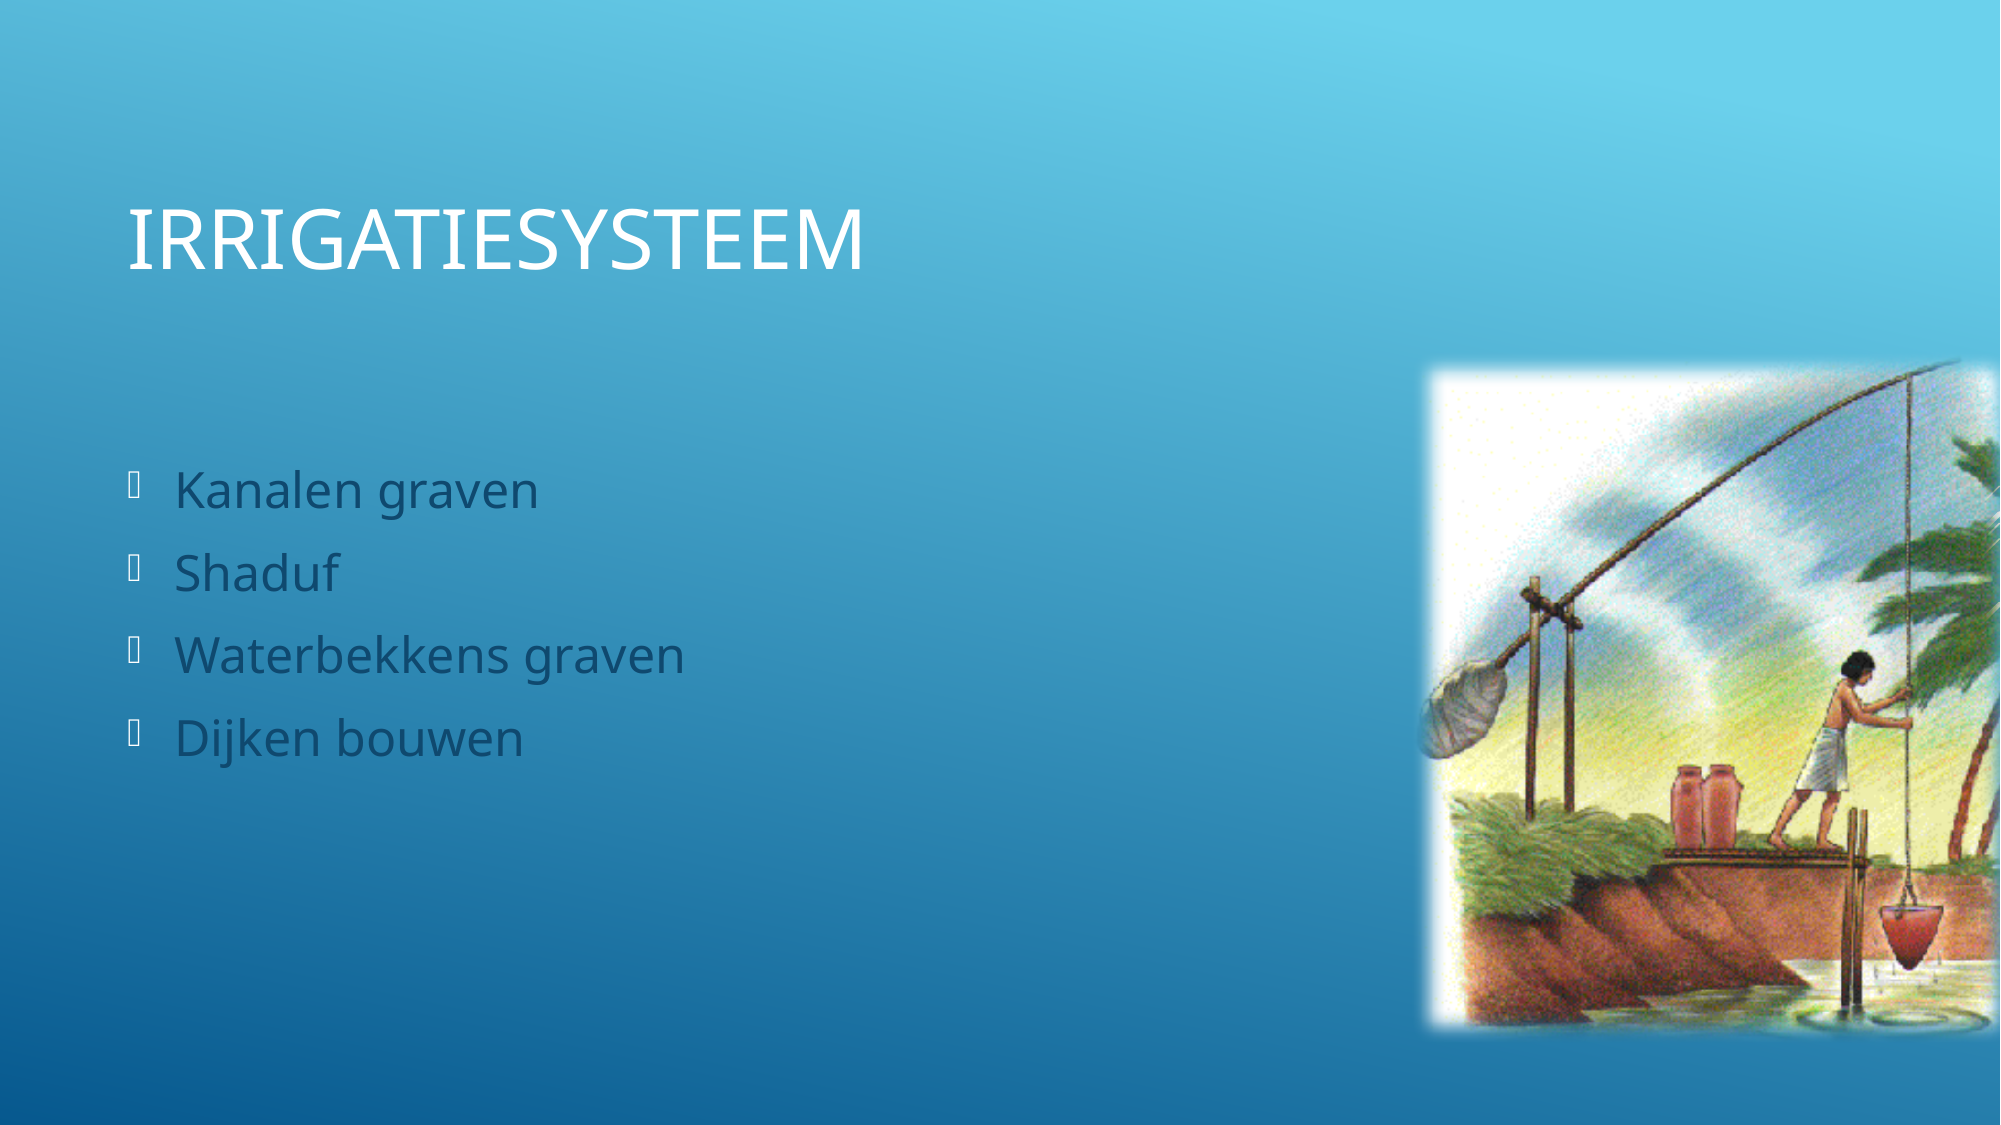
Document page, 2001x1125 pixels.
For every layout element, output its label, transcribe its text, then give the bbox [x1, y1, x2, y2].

list Kanalen graven Shaduf Waterbekkens graven Dijken bouwen [112, 359, 1411, 866]
title Irrigatiesysteem [112, 112, 1800, 359]
picture [1411, 350, 2000, 1044]
